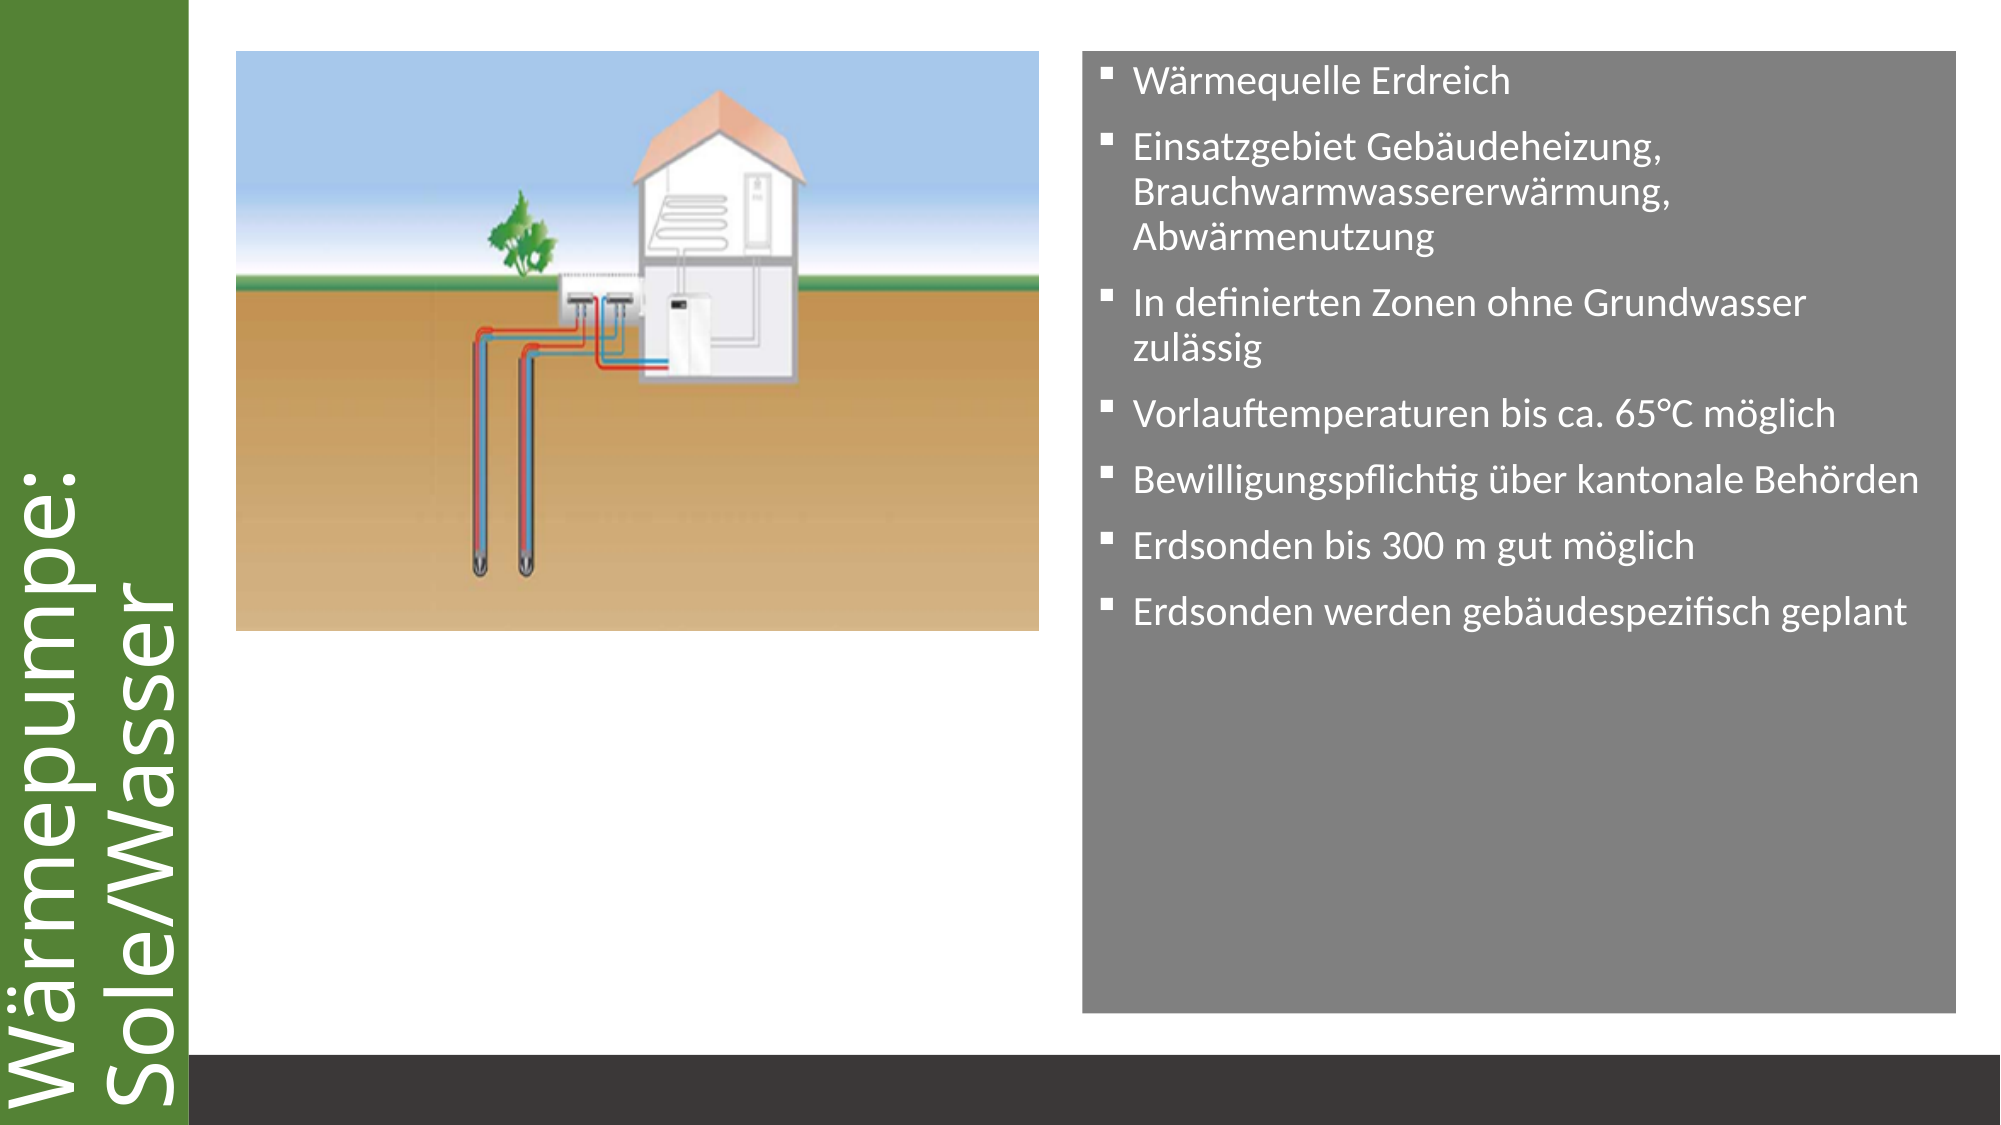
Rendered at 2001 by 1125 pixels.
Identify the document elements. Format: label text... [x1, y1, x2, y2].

picture [236, 51, 1039, 631]
list Wärmequelle Erdreich Einsatzgebiet Gebäudeheizung, Brauchwarmwassererwärmung, Abwärmenutzung In definierten Zonen ohne Grundwasser zulässig Vorlauftemperaturen bis ca. 65°C möglich Bewilligungspflichtig über kantonale Behörden Erdsonden bis 300 m gut möglich Erdsonden werden gebäudespezifisch geplant [1082, 51, 1956, 1014]
title Wärmepumpe: Sole/Wasser [0, 0, 189, 1125]
